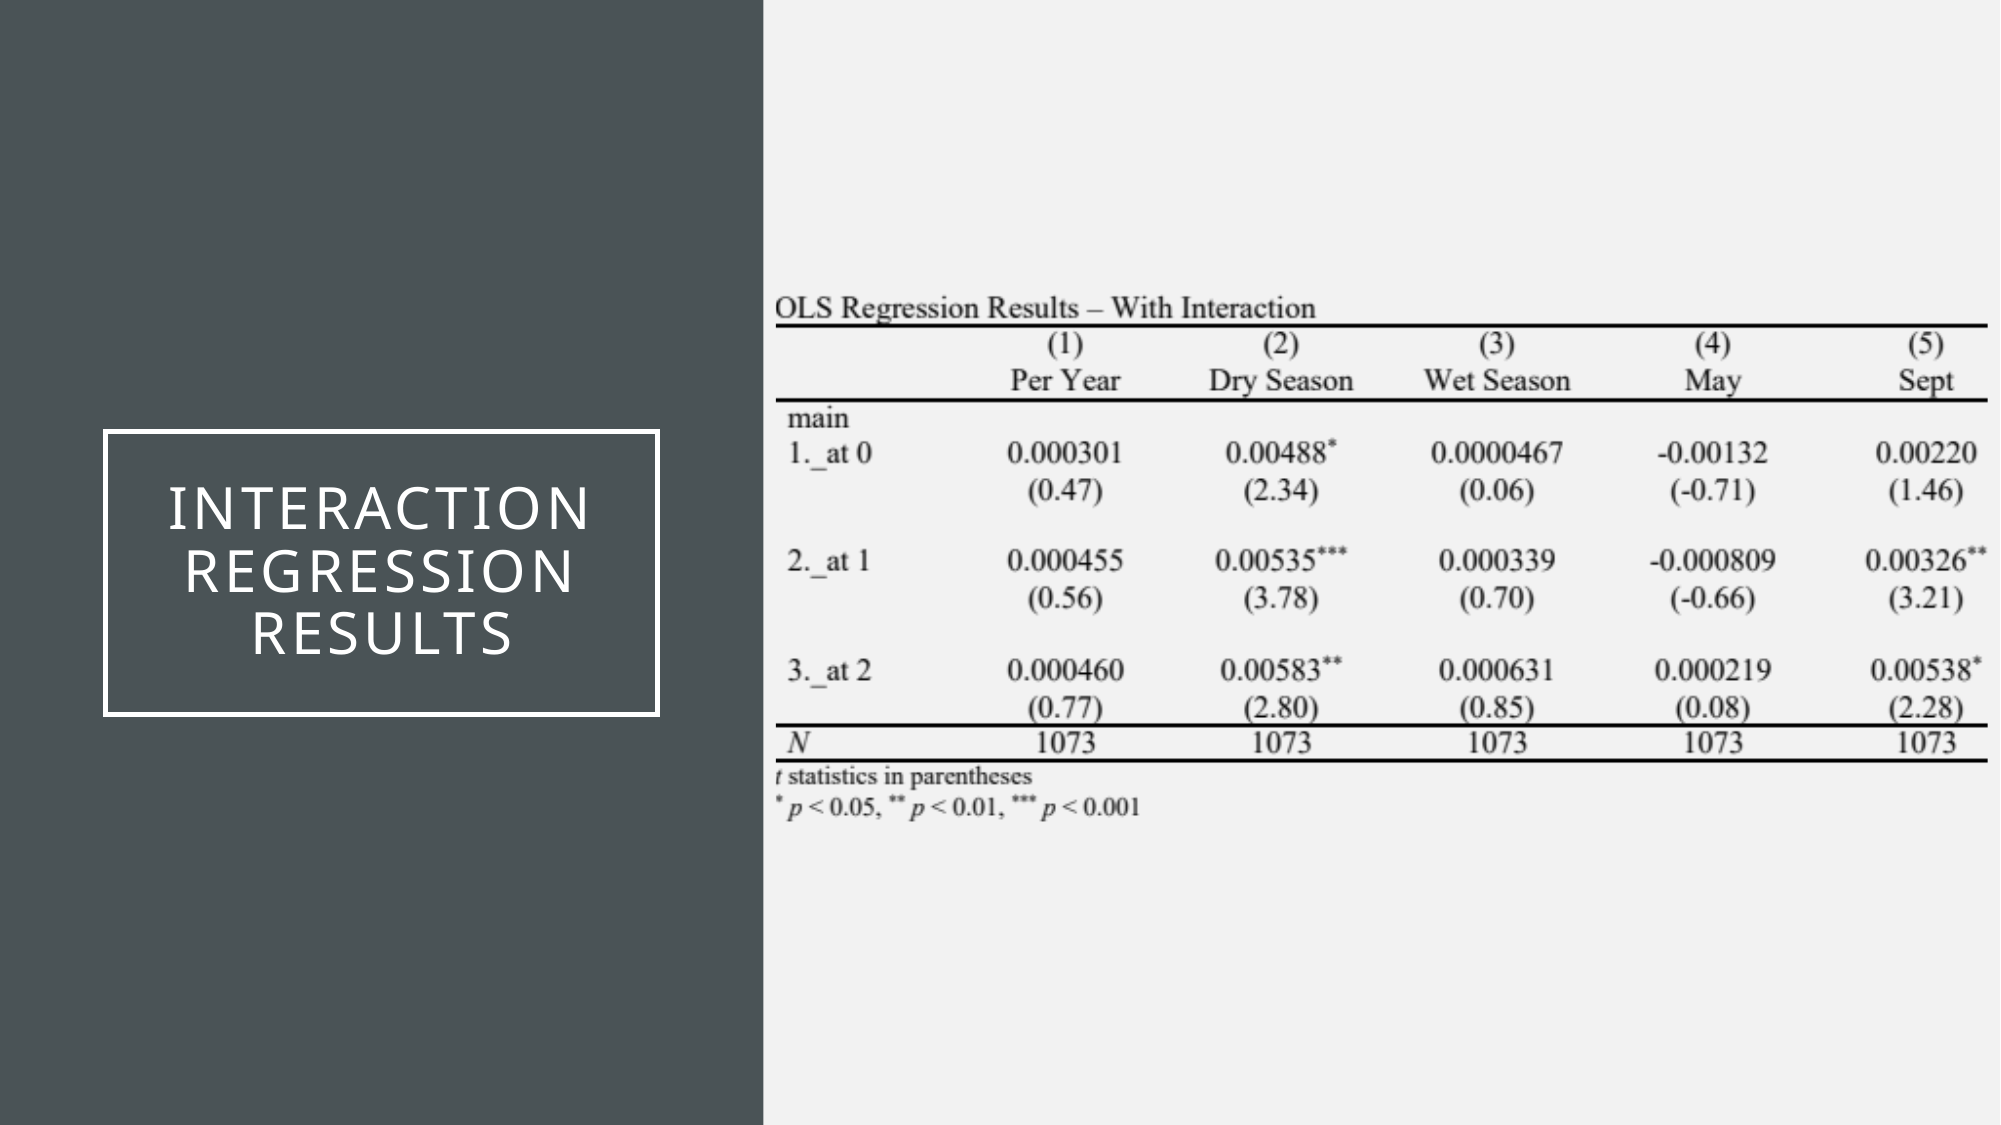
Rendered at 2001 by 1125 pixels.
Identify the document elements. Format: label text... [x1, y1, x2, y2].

title Interaction regression results [103, 429, 660, 717]
text_box [764, 0, 2000, 1125]
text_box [775, 289, 1988, 857]
text_box [0, 0, 764, 1125]
